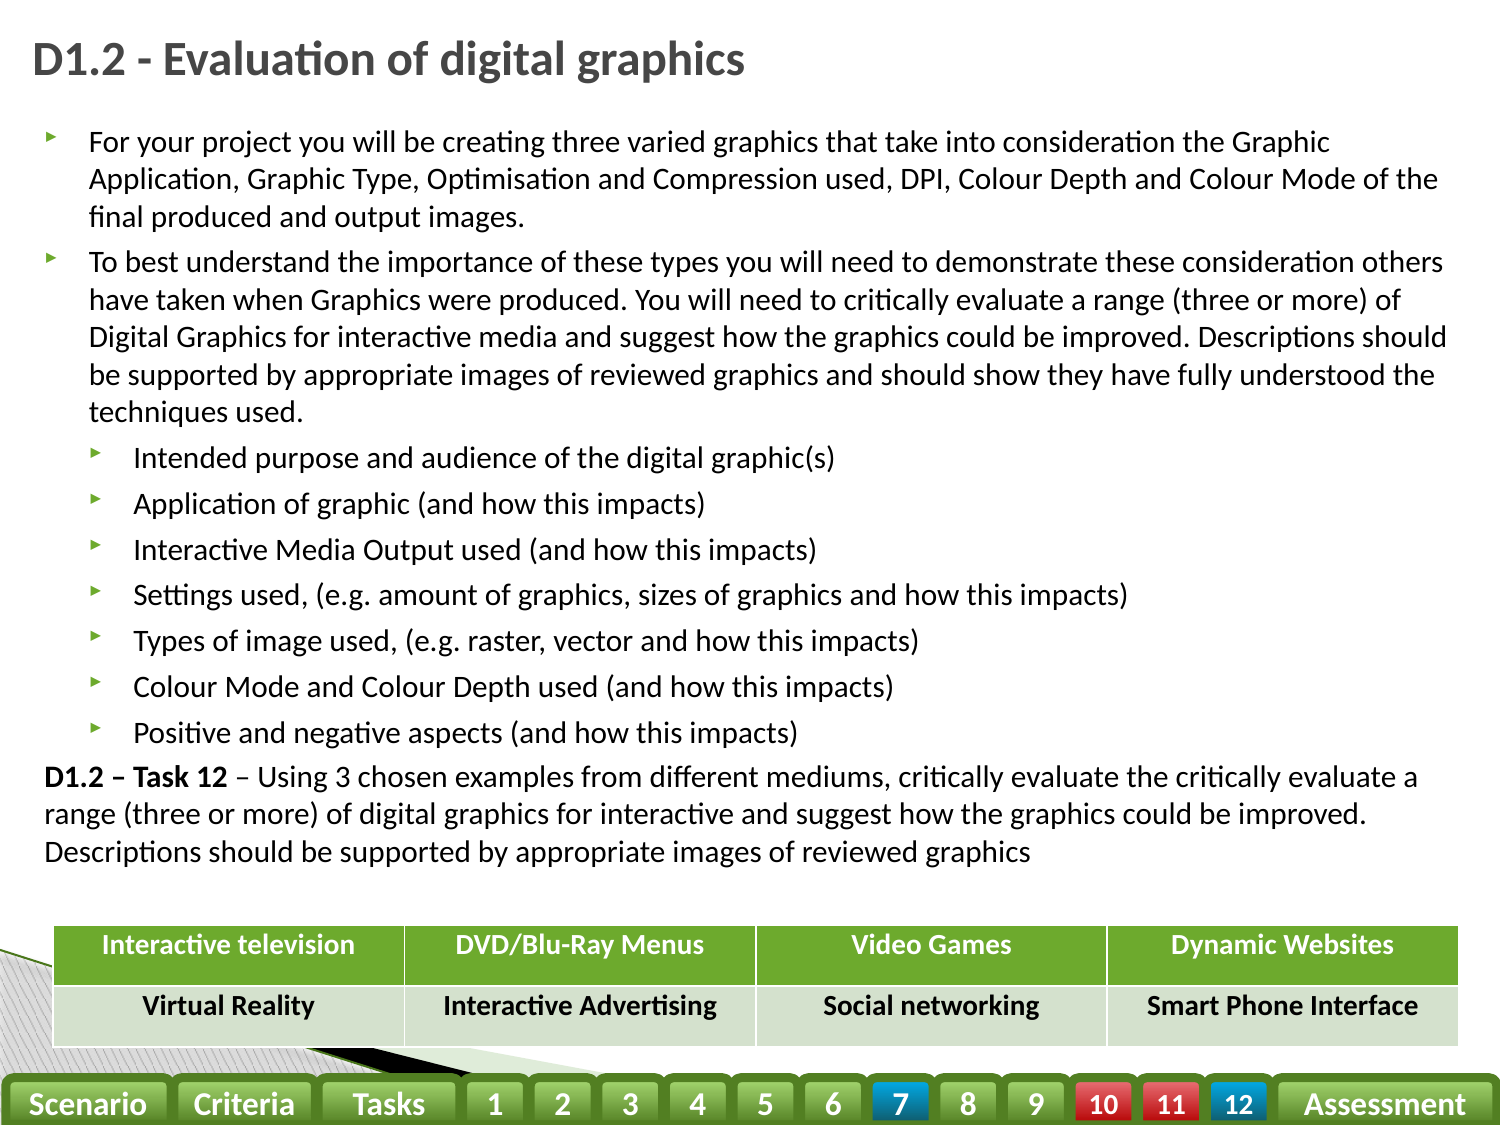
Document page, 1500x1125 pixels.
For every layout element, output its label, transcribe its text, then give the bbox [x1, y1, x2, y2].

table_header Video Games [757, 926, 1106, 985]
table_cell Interactive Advertising [405, 987, 755, 1046]
table_cell Social networking [757, 987, 1106, 1046]
list For your project you will be creating three varied graphics that take into consideration the Graphic Application, Graphic Type, Optimisation and Compression used, DPI, Colour Depth and Colour Mode of the final produced and output images. To best understand the importance of these types you will need to demonstrate these consideration others have taken when Graphics were produced. You will need to critically evaluate a range (three or more) of Digital Graphics for interactive media and suggest how the graphics could be improved. Descriptions should be supported by appropriate images of reviewed graphics and should show they have fully understood the techniques used. Intended purpose and audience of the digital graphic(s) Application of graphic (and how this impacts) Interactive Media Output used (and how this impacts) Settings used, (e.g. amount of graphics, sizes of graphics and how this impacts) Types of image used, (e.g. raster, vector and how this impacts) Colour Mode and Colour Depth used (and how this impacts) Positive and negative aspects (and how this impacts) D1.2 – Task 12 – Using 3 chosen examples from different mediums, critically evaluate the critically evaluate a range (three or more) of digital graphics for interactive and suggest how the graphics could be improved. Descriptions should be supported by appropriate images of reviewed graphics [29, 113, 1471, 923]
title D1.2 - Evaluation of digital graphics [17, 19, 1489, 94]
table_header DVD/Blu-Ray Menus [405, 926, 755, 985]
table_header Interactive television [54, 926, 404, 985]
table_header Dynamic Websites [1108, 926, 1458, 985]
table_cell Smart Phone Interface [1108, 987, 1458, 1046]
table_cell Virtual Reality [54, 987, 404, 1046]
